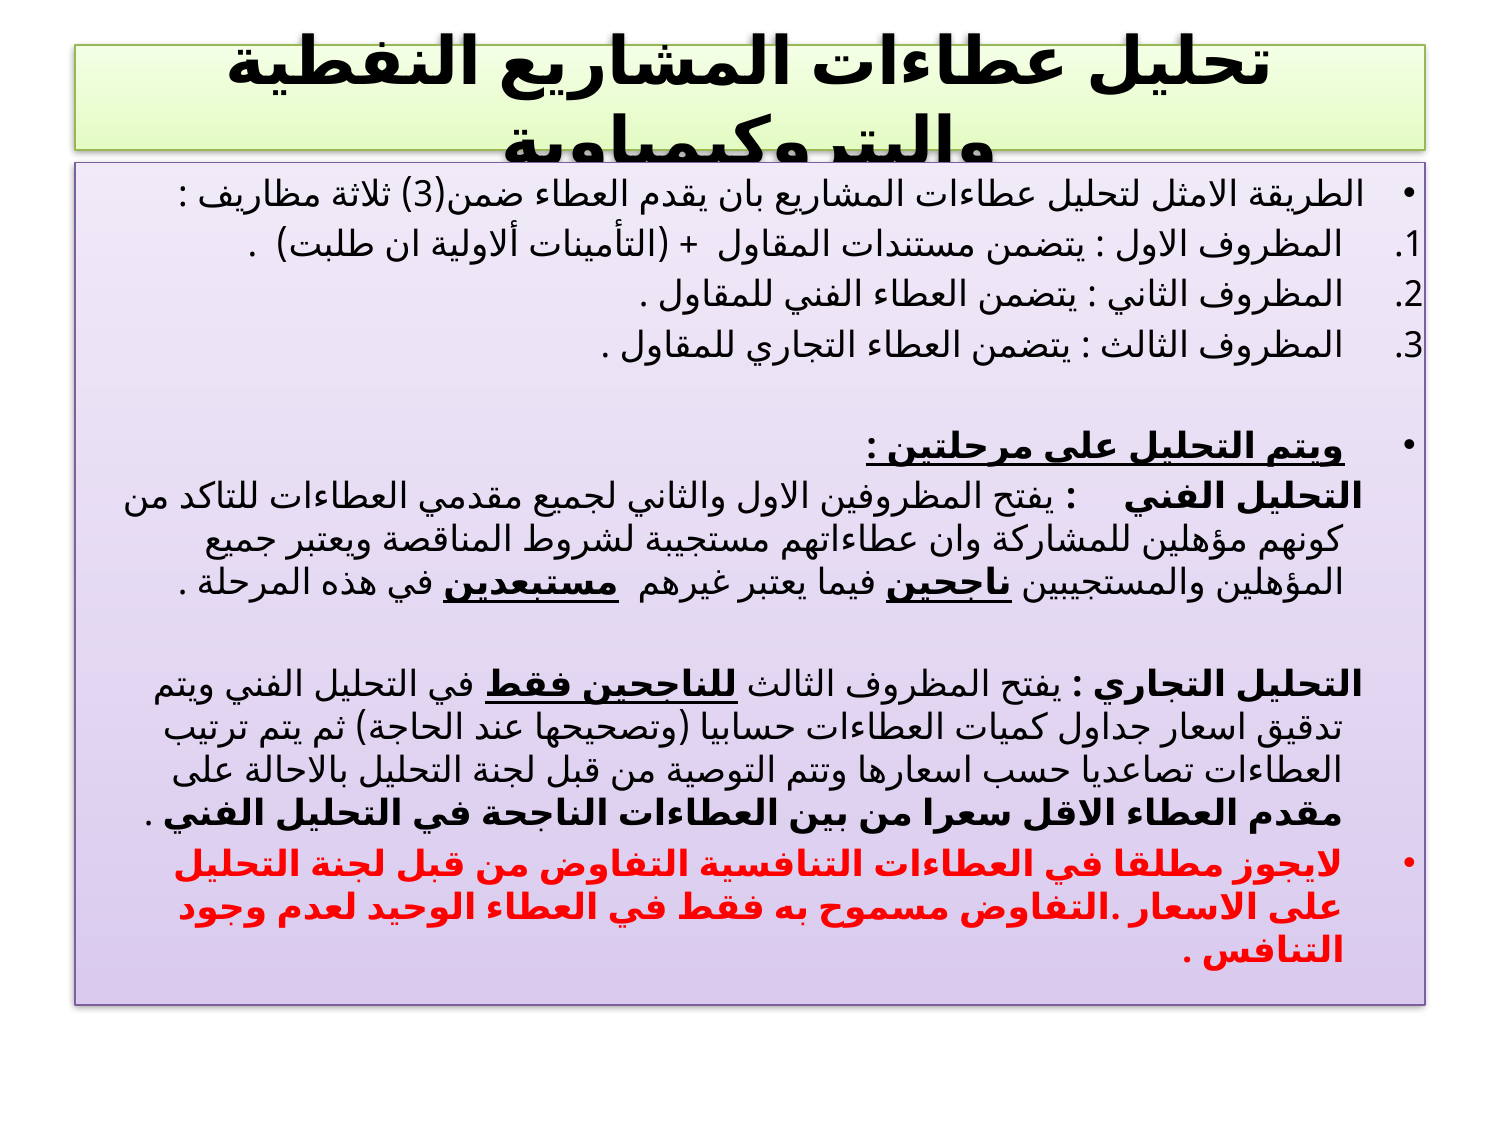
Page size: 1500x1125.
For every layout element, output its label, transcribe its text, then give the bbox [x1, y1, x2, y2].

title تحليل عطاءات المشاريع النفطية والبتروكيمياوية [74, 44, 1426, 151]
list الطريقة الامثل لتحليل عطاءات المشاريع بان يقدم العطاء ضمن(3) ثلاثة مظاريف : المظروف الاول : يتضمن مستندات المقاول + (التأمينات ألاولية ان طلبت) . المظروف الثاني : يتضمن العطاء الفني للمقاول . المظروف الثالث : يتضمن العطاء التجاري للمقاول . ويتم التحليل على مرحلتين : التحليل الفني : يفتح المظروفين الاول والثاني لجميع مقدمي العطاءات للتاكد من كونهم مؤهلين للمشاركة وان عطاءاتهم مستجيبة لشروط المناقصة ويعتبر جميع المؤهلين والمستجيبين ناجحين فيما يعتبر غيرهم مستبعدين في هذه المرحلة . التحليل التجاري : يفتح المظروف الثالث للناجحين فقط في التحليل الفني ويتم تدقيق اسعار جداول كميات العطاءات حسابيا (وتصحيحها عند الحاجة) ثم يتم ترتيب العطاءات تصاعديا حسب اسعارها وتتم التوصية من قبل لجنة التحليل بالاحالة على مقدم العطاء الاقل سعرا من بين العطاءات الناجحة في التحليل الفني . لايجوز مطلقا في العطاءات التنافسية التفاوض من قبل لجنة التحليل على الاسعار .التفاوض مسموح به فقط في العطاء الوحيد لعدم وجود التنافس . [74, 162, 1426, 1006]
